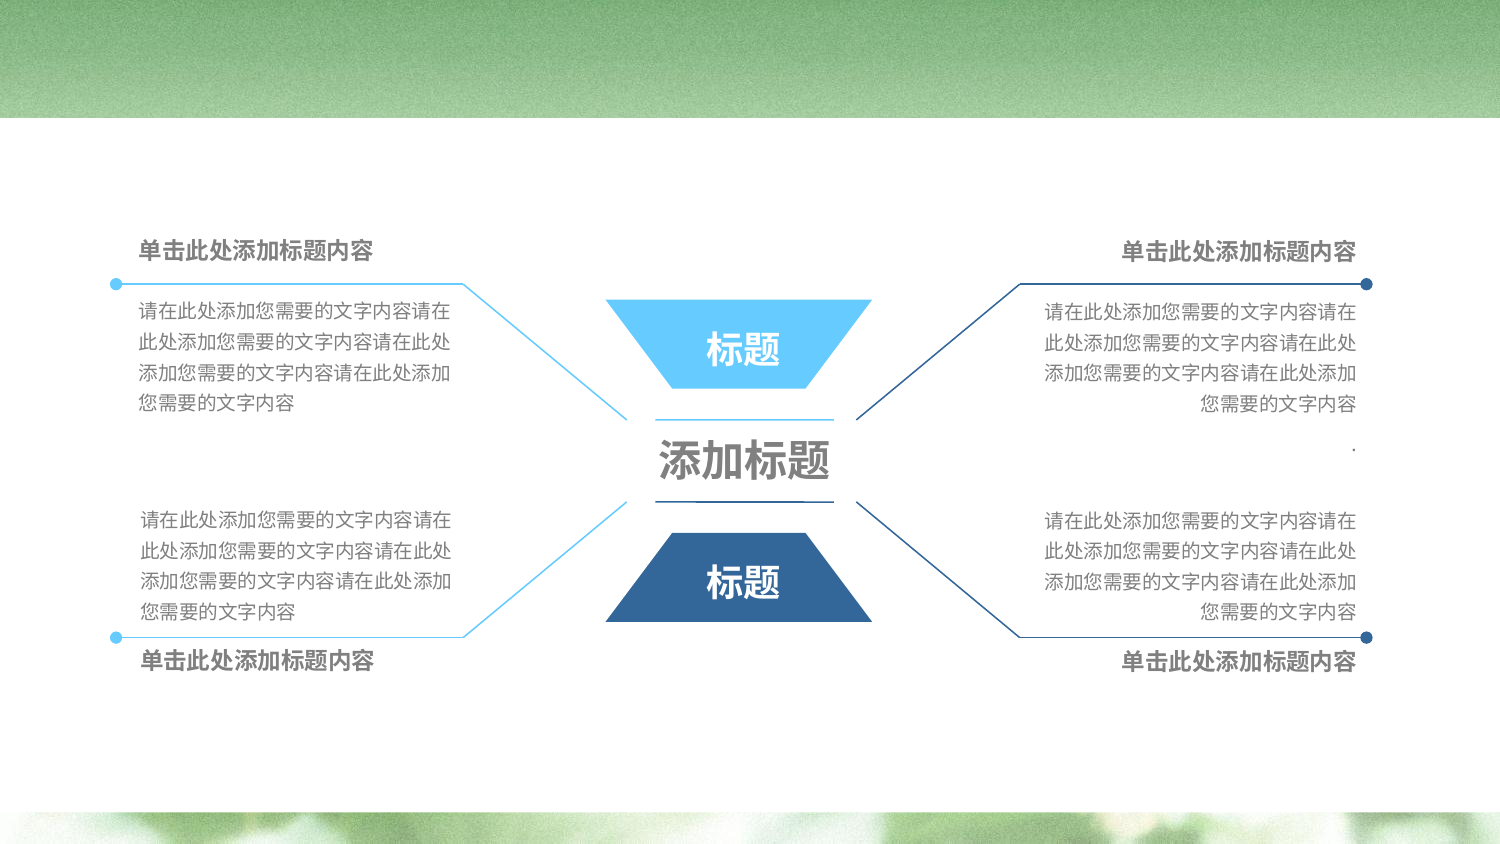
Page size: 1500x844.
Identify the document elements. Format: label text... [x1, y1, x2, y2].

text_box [115, 283, 627, 638]
picture [0, 813, 1500, 844]
text_box 单击此处添加标题内容 [971, 645, 1368, 709]
text_box 单击此处添加标题内容 [127, 230, 525, 270]
text_box 添加标题 [647, 428, 842, 492]
text_box 单击此处添加标题内容 [971, 231, 1368, 284]
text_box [605, 532, 873, 623]
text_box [856, 283, 1367, 638]
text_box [605, 299, 873, 389]
picture [0, 0, 1500, 118]
text_box 单击此处添加标题内容 [128, 647, 526, 680]
